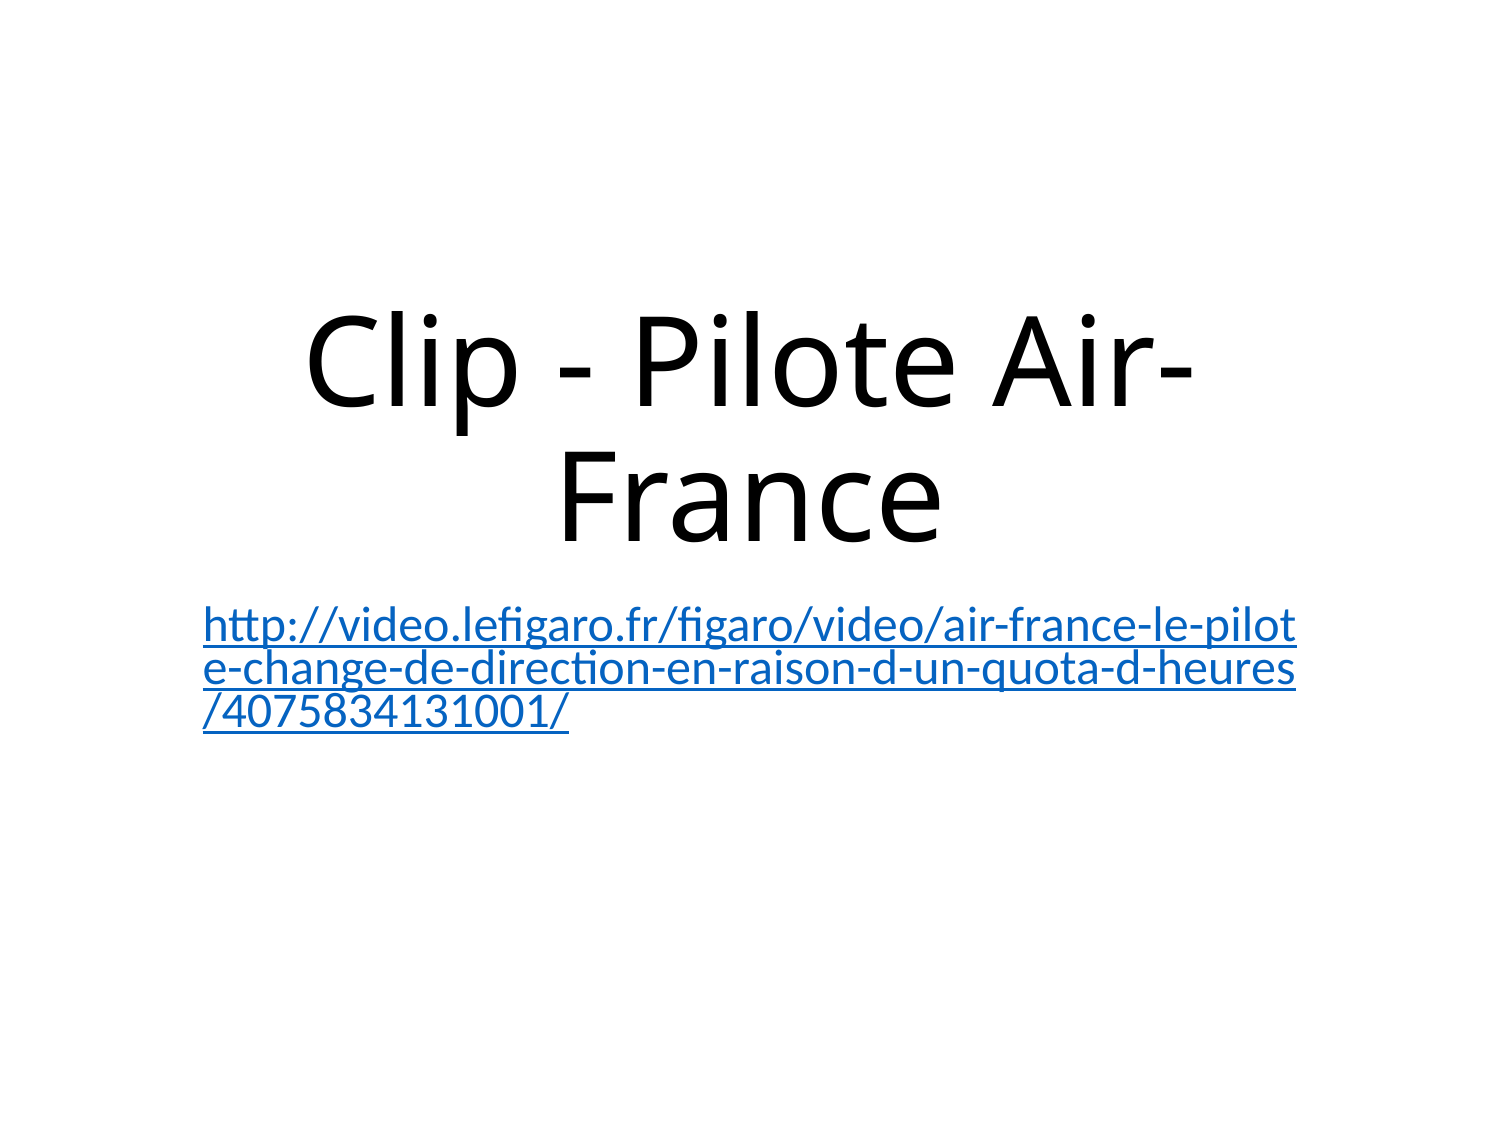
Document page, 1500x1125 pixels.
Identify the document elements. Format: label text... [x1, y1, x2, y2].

title Clip - Pilote Air-France [112, 184, 1388, 576]
subtitle http://video.lefigaro.fr/figaro/video/air-france-le-pilote-change-de-direction-en-raison-d-un-quota-d-heures/4075834131001/ [187, 590, 1313, 863]
